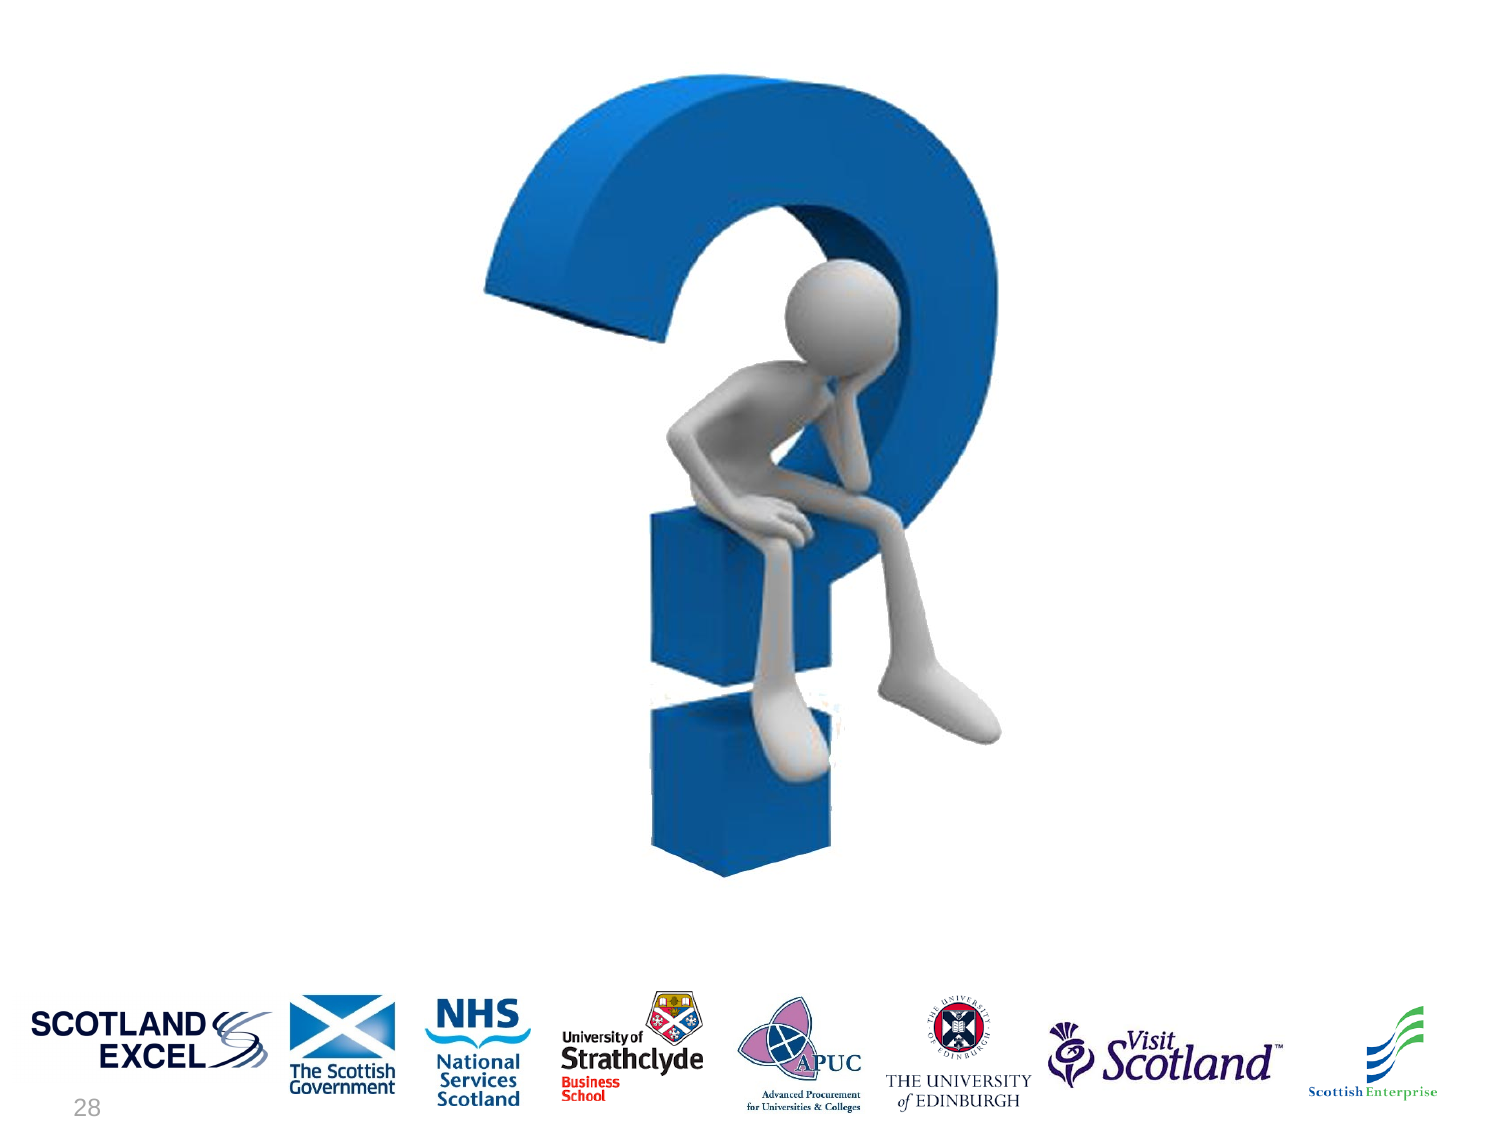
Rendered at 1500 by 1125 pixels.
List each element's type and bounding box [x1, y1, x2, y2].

picture [371, 19, 1138, 977]
picture [12, 992, 396, 1094]
picture [733, 993, 867, 1118]
picture [424, 996, 531, 1106]
picture [561, 991, 703, 1101]
picture [880, 993, 1483, 1113]
